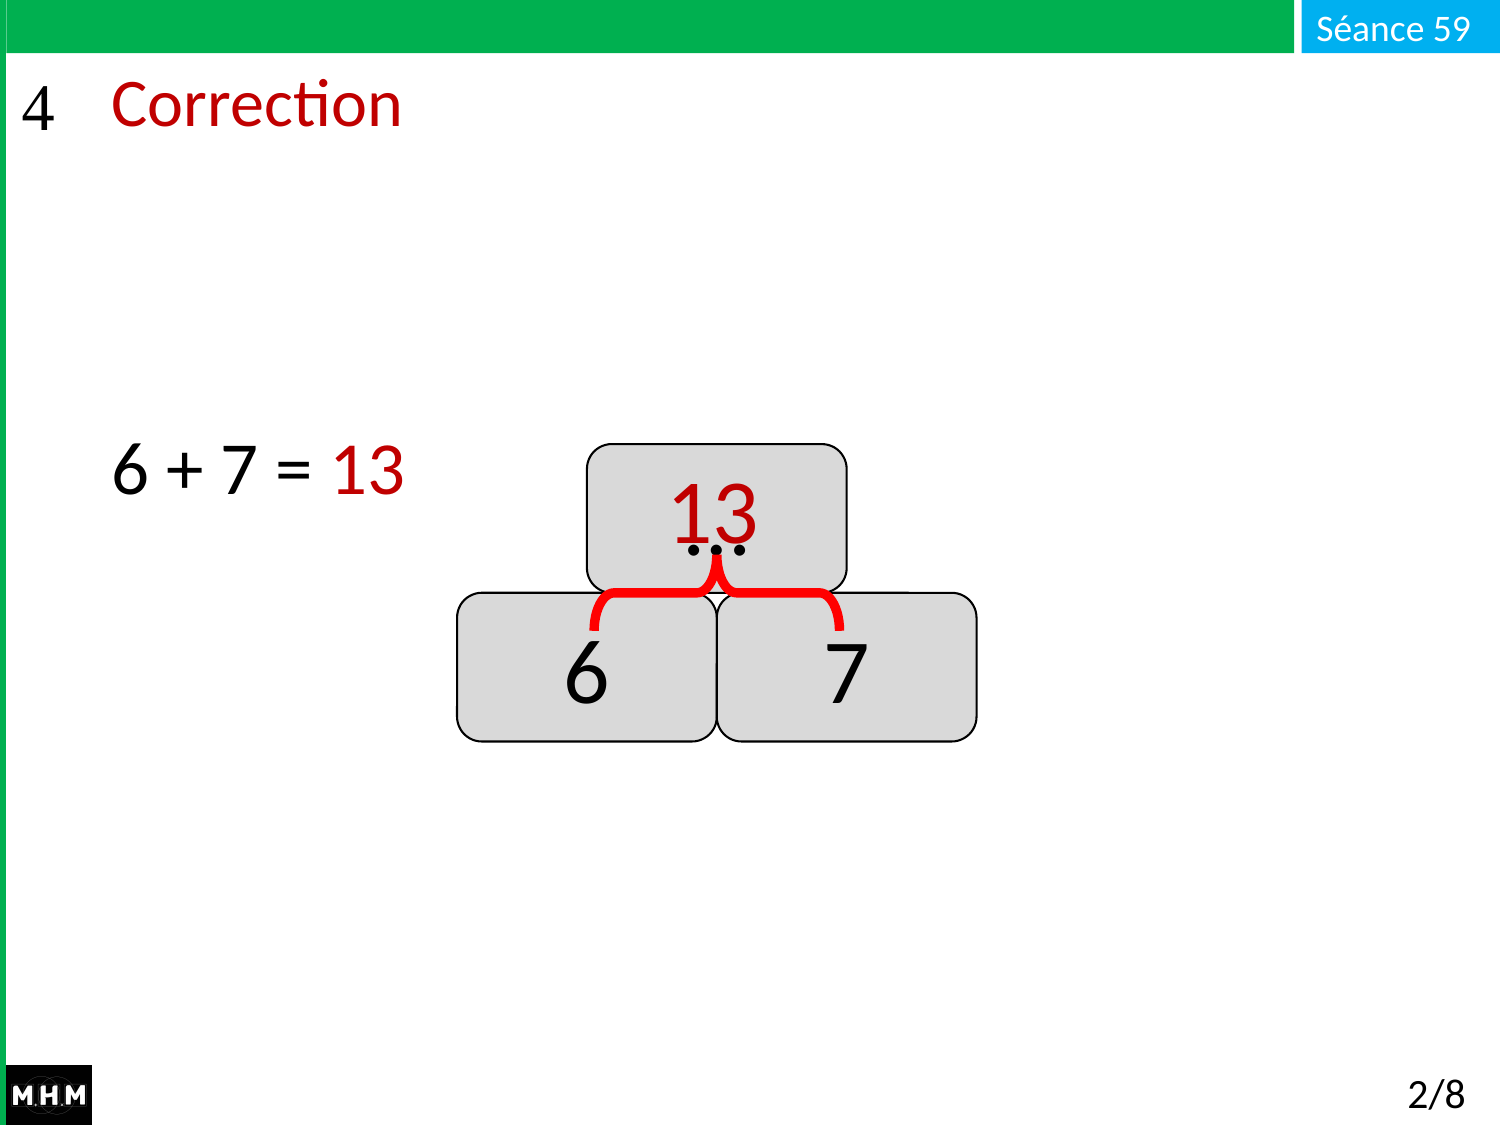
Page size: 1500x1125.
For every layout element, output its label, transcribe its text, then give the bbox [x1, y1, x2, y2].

text_box 7 [715, 591, 978, 743]
text_box [593, 569, 841, 631]
text_box 6 + 7 = 13 [96, 412, 478, 518]
text_box … [585, 443, 848, 594]
title Correction [96, 60, 1391, 150]
text_box 13 [651, 444, 789, 569]
list 2/8 [1373, 1064, 1500, 1125]
picture [6, 1065, 92, 1125]
text_box 6 [455, 591, 717, 743]
